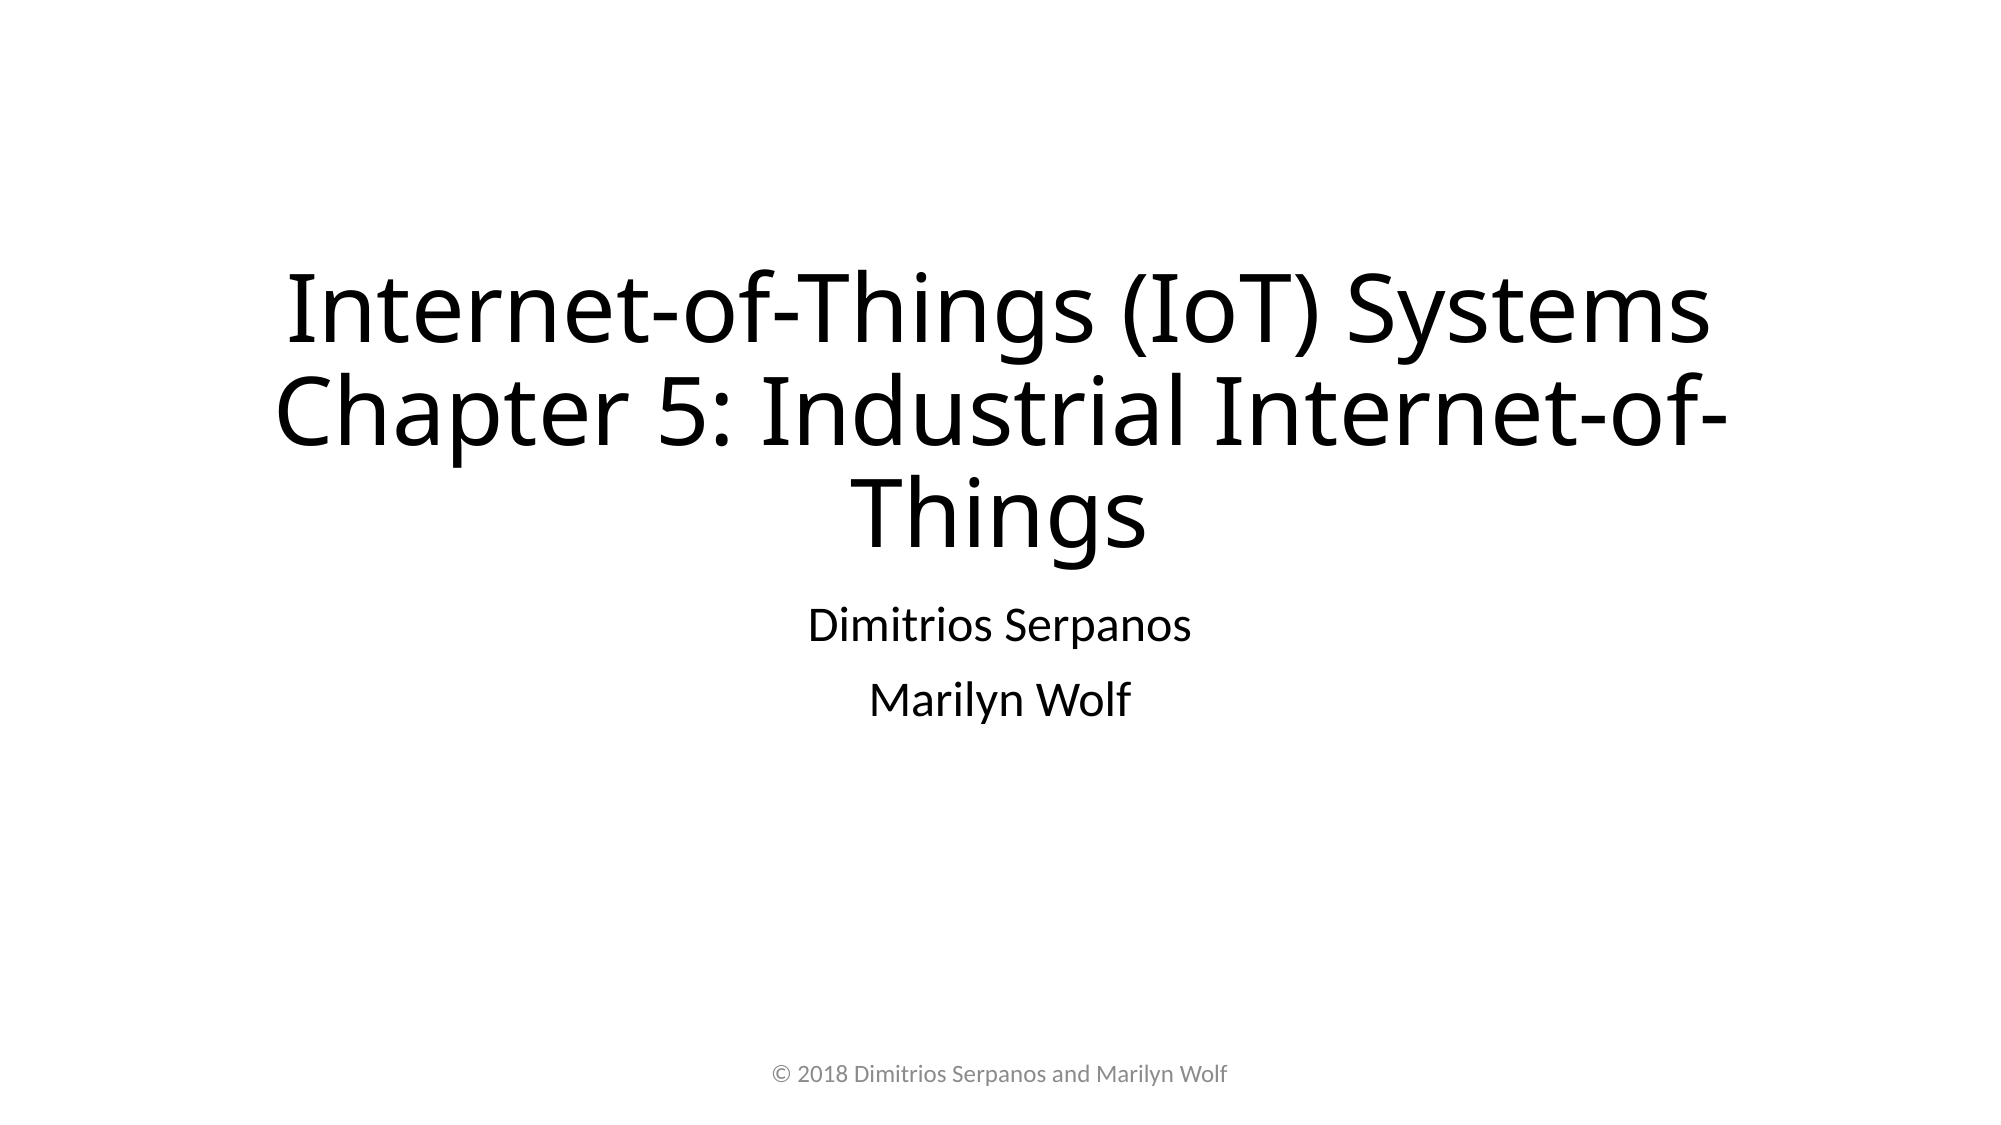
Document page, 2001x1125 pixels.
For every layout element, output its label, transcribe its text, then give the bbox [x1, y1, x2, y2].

title Internet-of-Things (IoT) Systems Chapter 5: Industrial Internet-of-Things [249, 184, 1750, 576]
subtitle Dimitrios Serpanos Marilyn Wolf [249, 590, 1750, 863]
footer © 2018 Dimitrios Serpanos and Marilyn Wolf [662, 1042, 1338, 1103]
